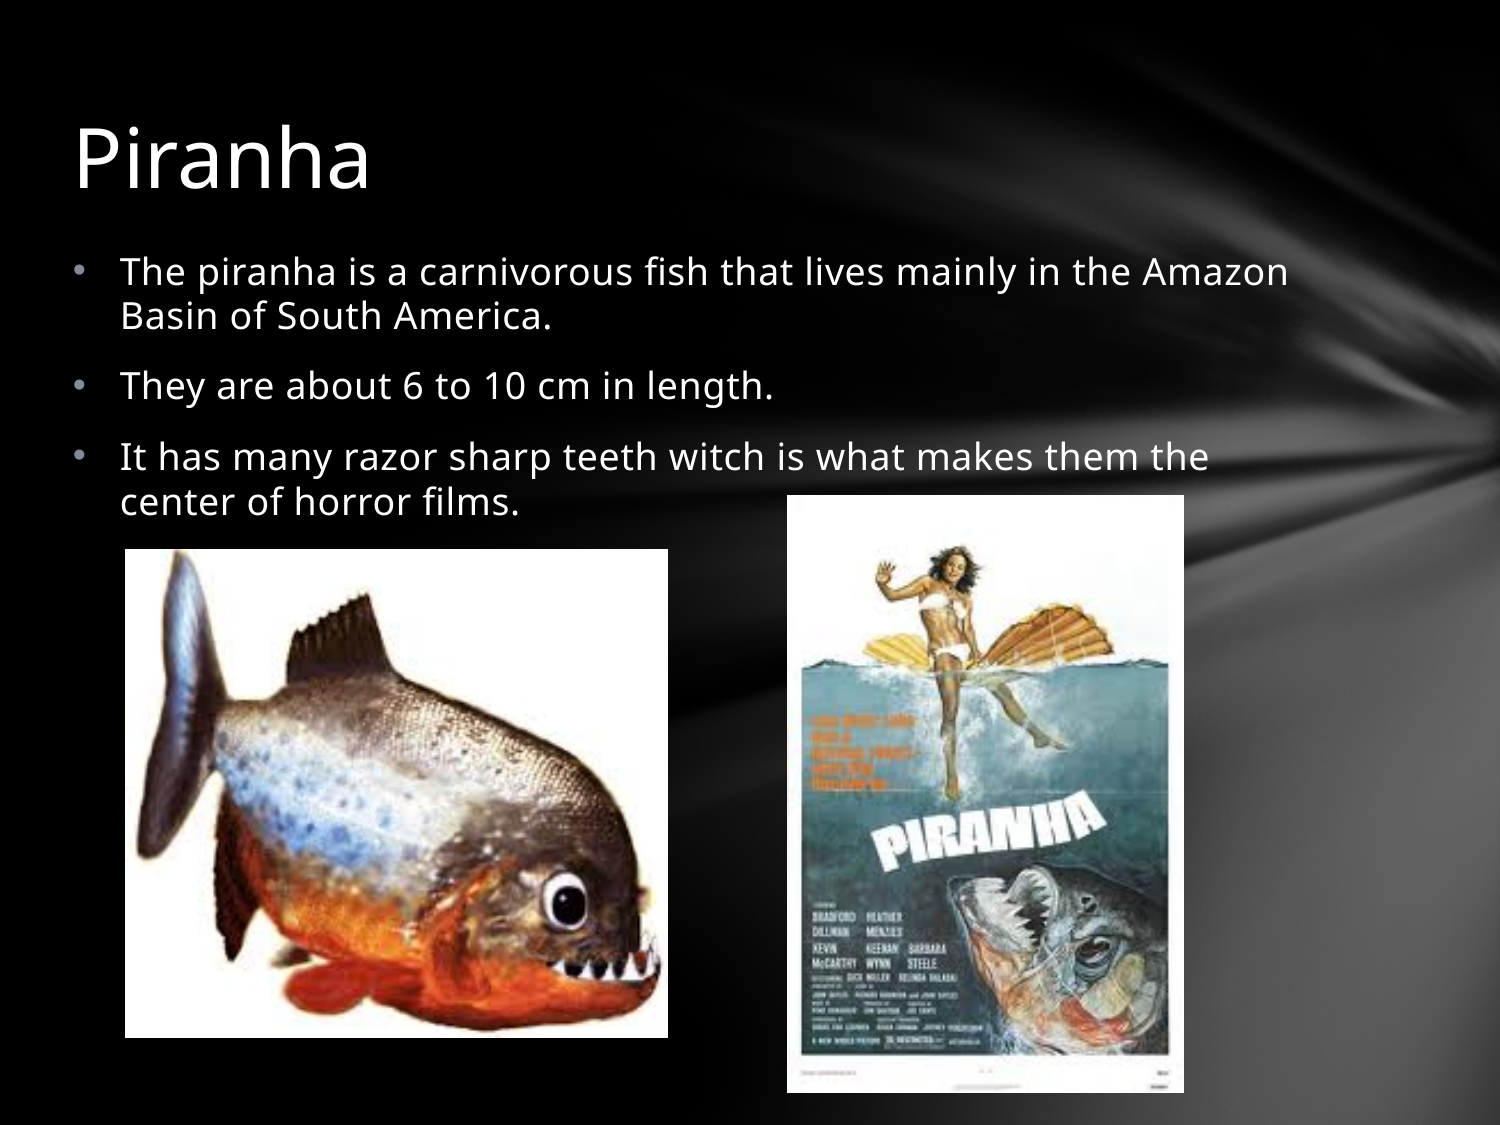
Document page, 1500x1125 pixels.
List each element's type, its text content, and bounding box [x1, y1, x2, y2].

title Piranha [57, 37, 1318, 213]
picture [787, 494, 1184, 1093]
list The piranha is a carnivorous fish that lives mainly in the Amazon Basin of South America. They are about 6 to 10 cm in length. It has many razor sharp teeth witch is what makes them the center of horror films. [57, 239, 1318, 1015]
picture [124, 549, 668, 1038]
